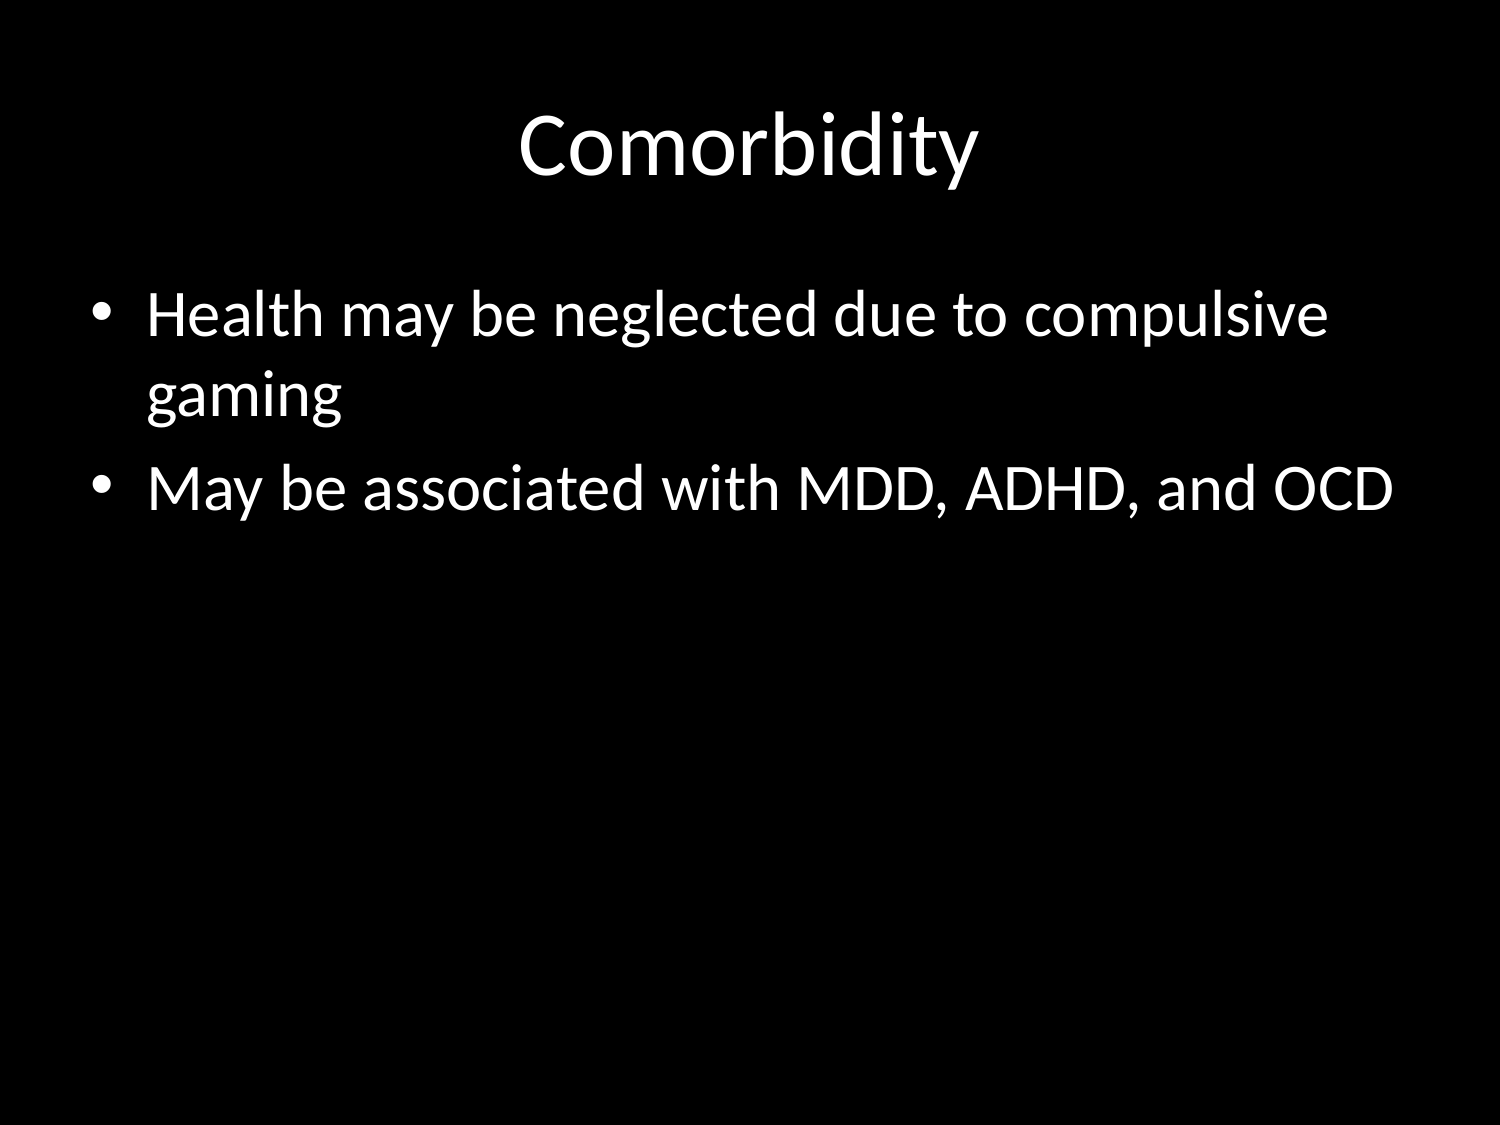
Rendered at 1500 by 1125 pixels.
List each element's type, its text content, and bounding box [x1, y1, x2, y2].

title Comorbidity [75, 45, 1425, 233]
list Health may be neglected due to compulsive gaming May be associated with MDD, ADHD, and OCD [75, 262, 1425, 1005]
